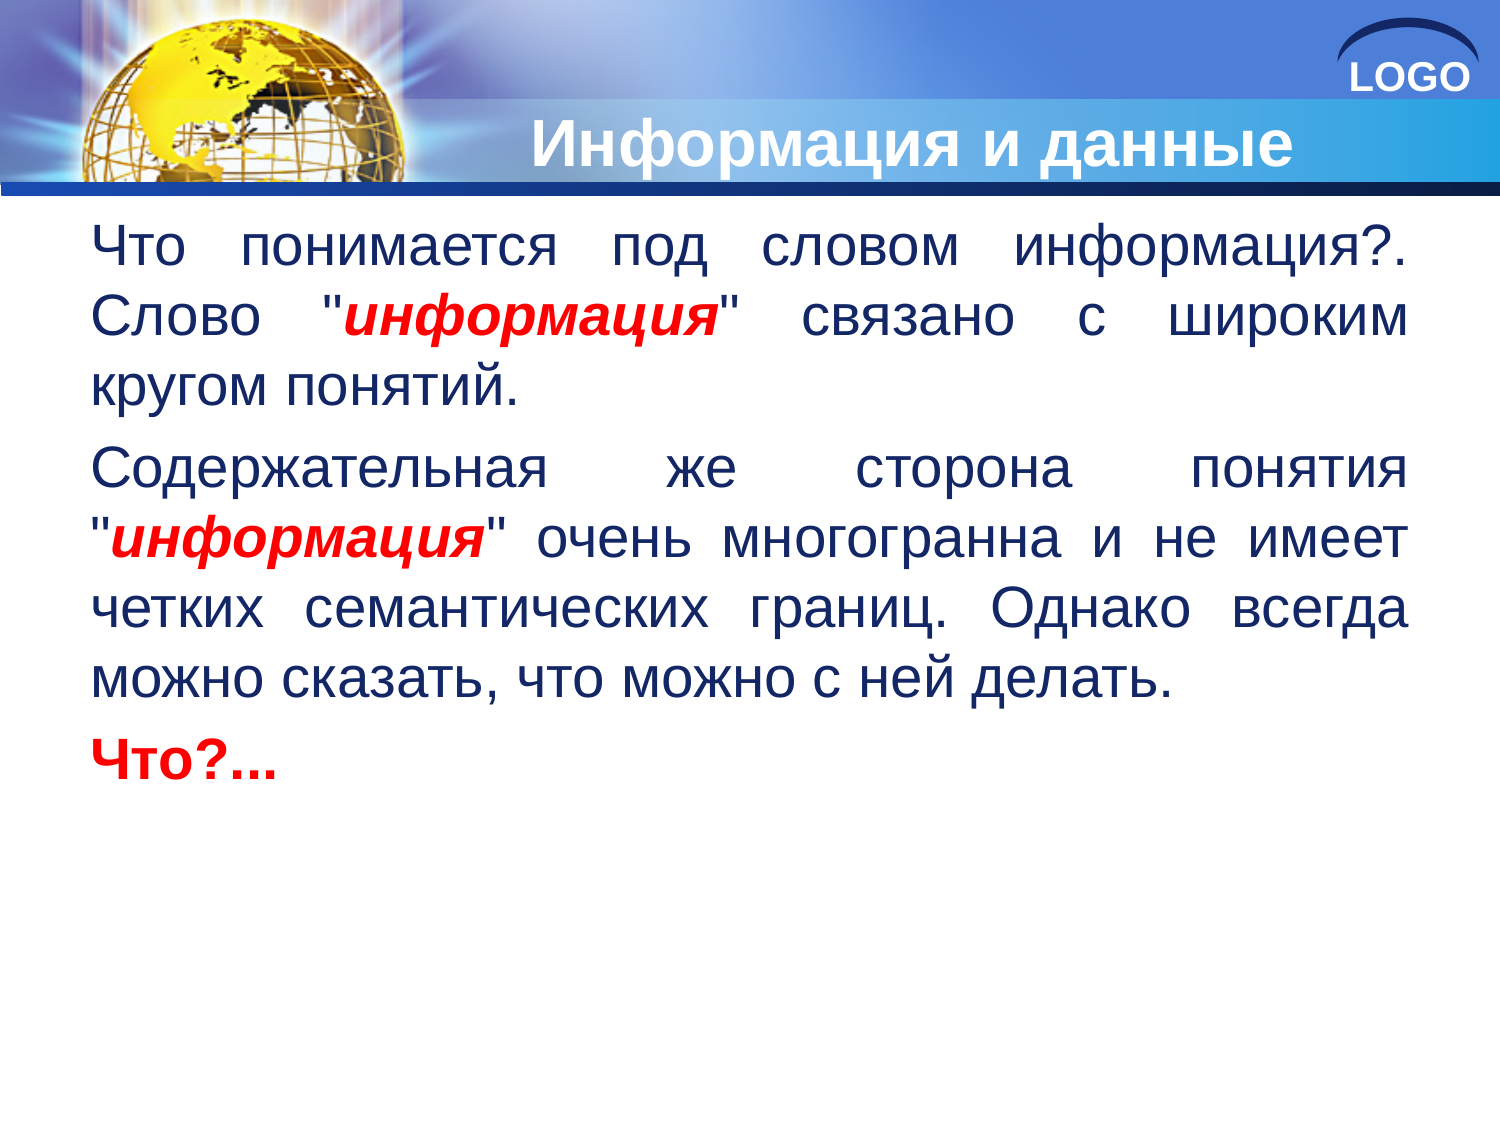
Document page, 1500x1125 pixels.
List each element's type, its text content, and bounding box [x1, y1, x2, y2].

title Информация и данные [399, 99, 1425, 180]
picture [0, 0, 1500, 185]
list Что понимается под словом информация?. Слово "информация" связано с широким кругом понятий. Содержательная же сторона понятия "информация" очень многогранна и не имеет четких семантических границ. Однако всегда можно сказать, что можно с ней делать. Что?... [75, 200, 1425, 1038]
title Информационные системы [298, 99, 412, 183]
